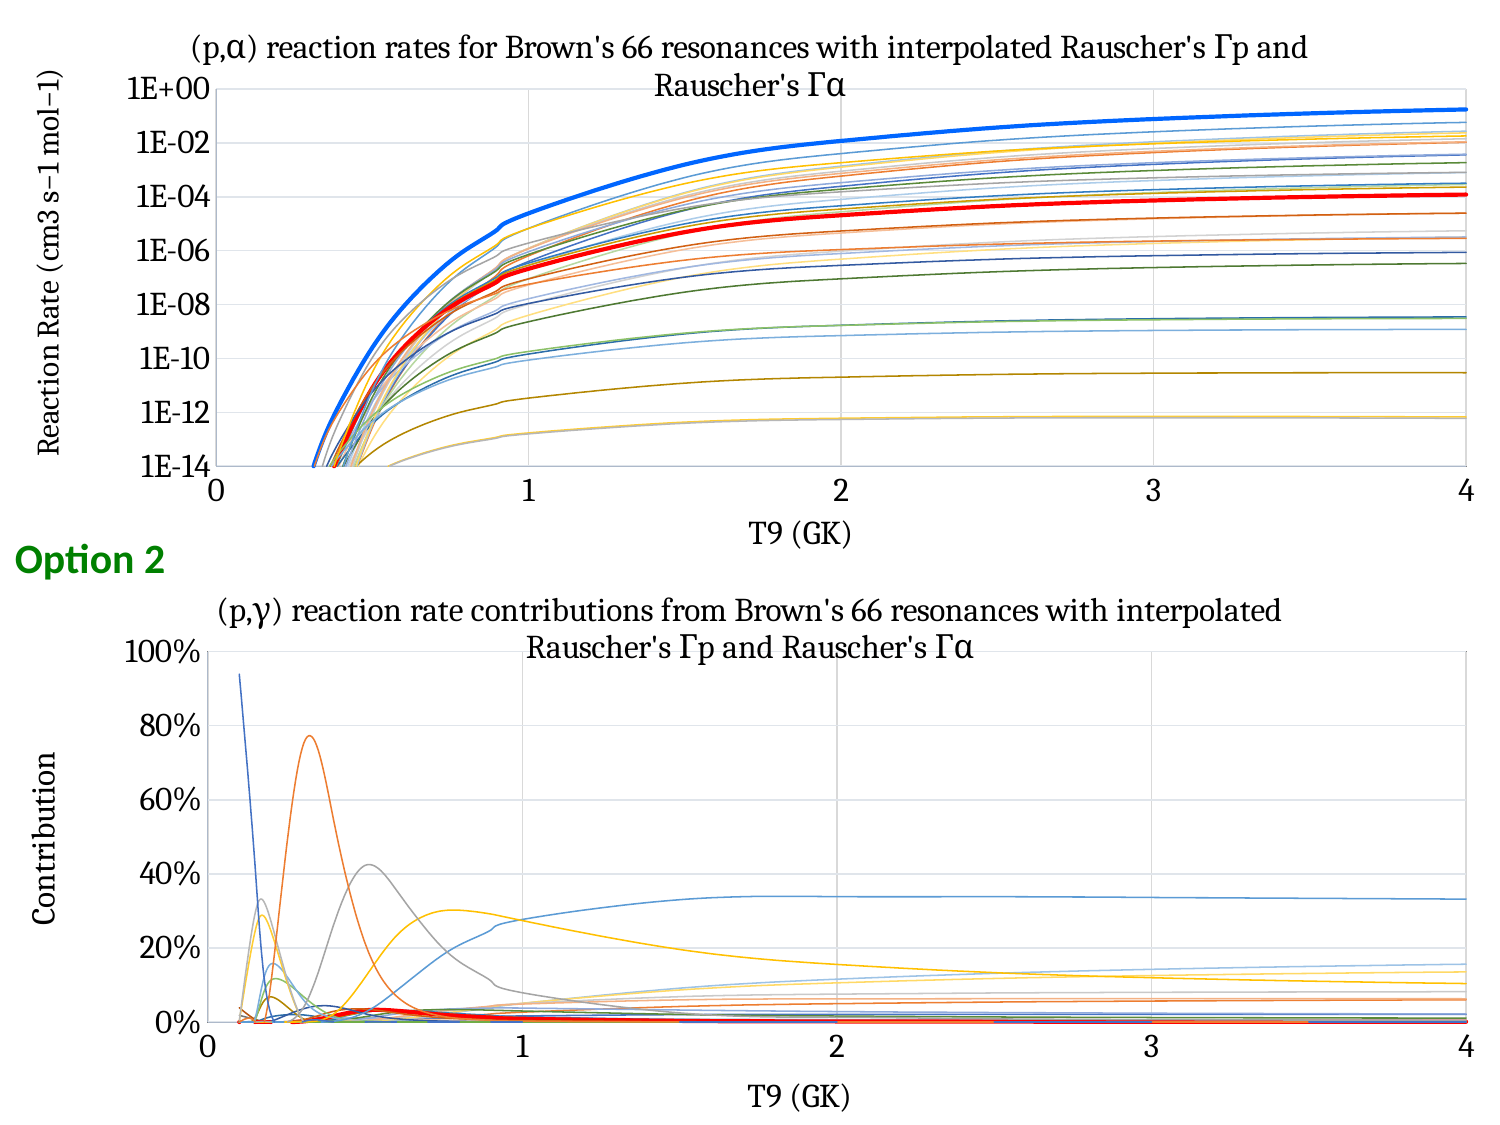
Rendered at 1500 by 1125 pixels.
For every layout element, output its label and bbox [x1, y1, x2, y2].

chart [0, 0, 1500, 1125]
